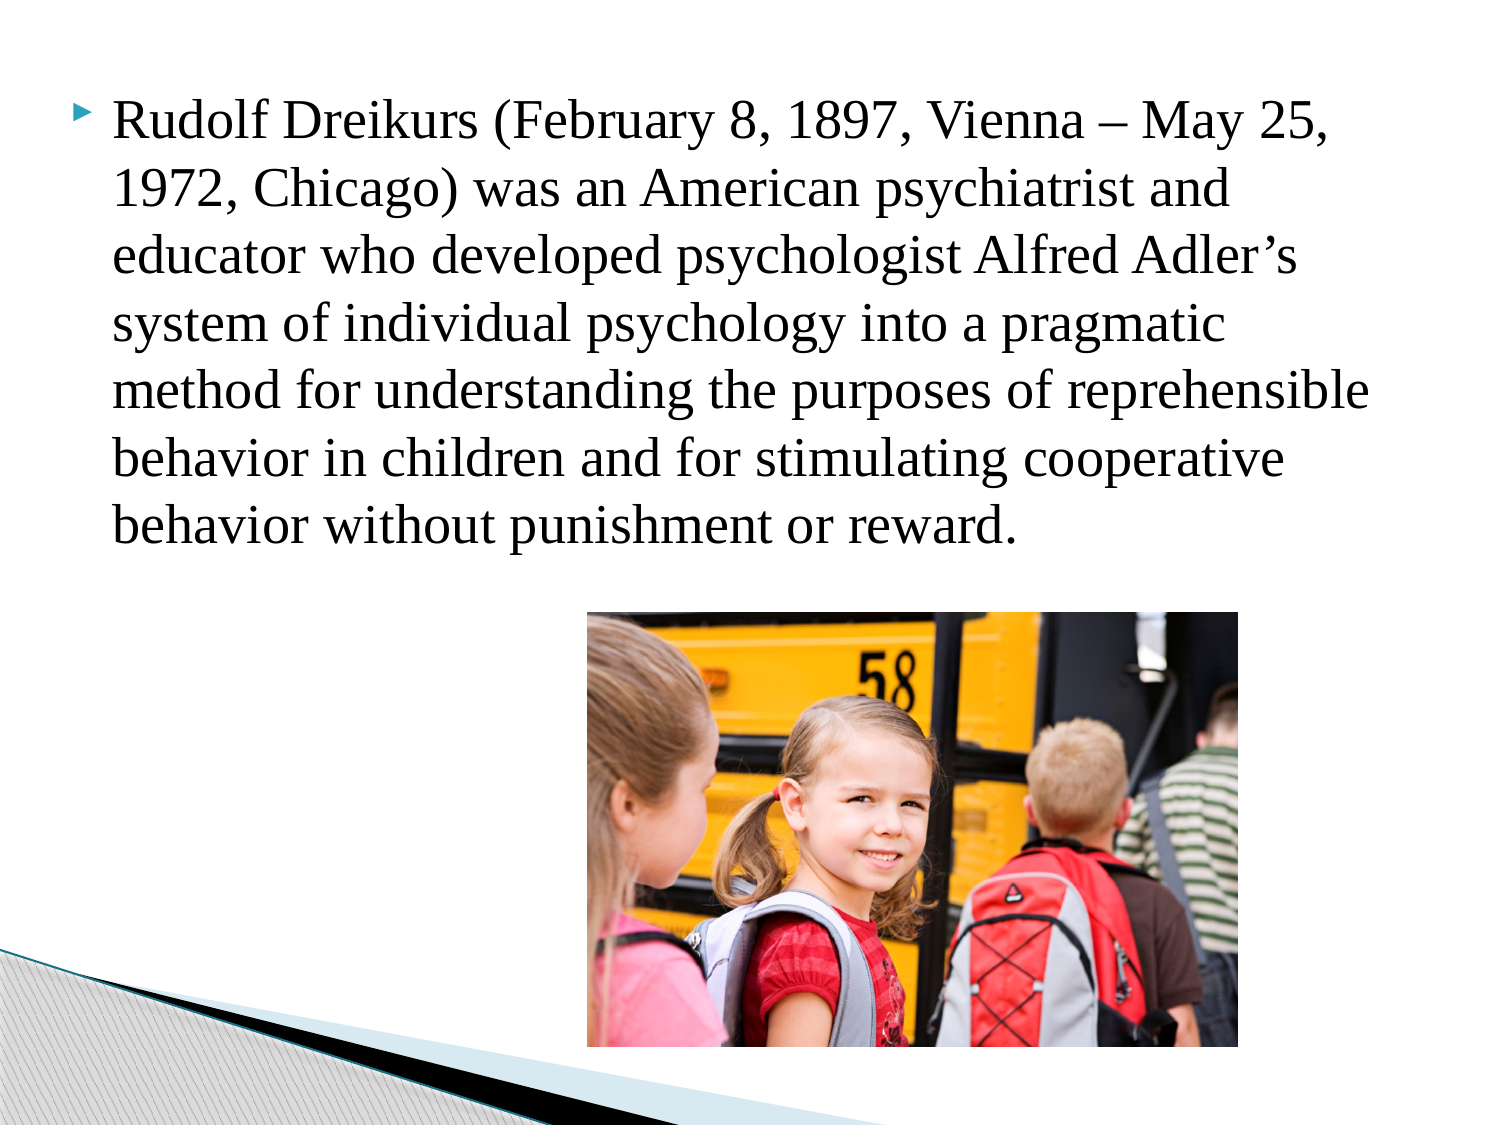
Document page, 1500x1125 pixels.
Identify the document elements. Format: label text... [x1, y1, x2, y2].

list Rudolf Dreikurs (February 8, 1897, Vienna – May 25, 1972, Chicago) was an American psychiatrist and educator who developed psychologist Alfred Adler’s system of individual psychology into a pragmatic method for understanding the purposes of reprehensible behavior in children and for stimulating cooperative behavior without punishment or reward. [37, 75, 1425, 986]
picture [587, 612, 1238, 1047]
